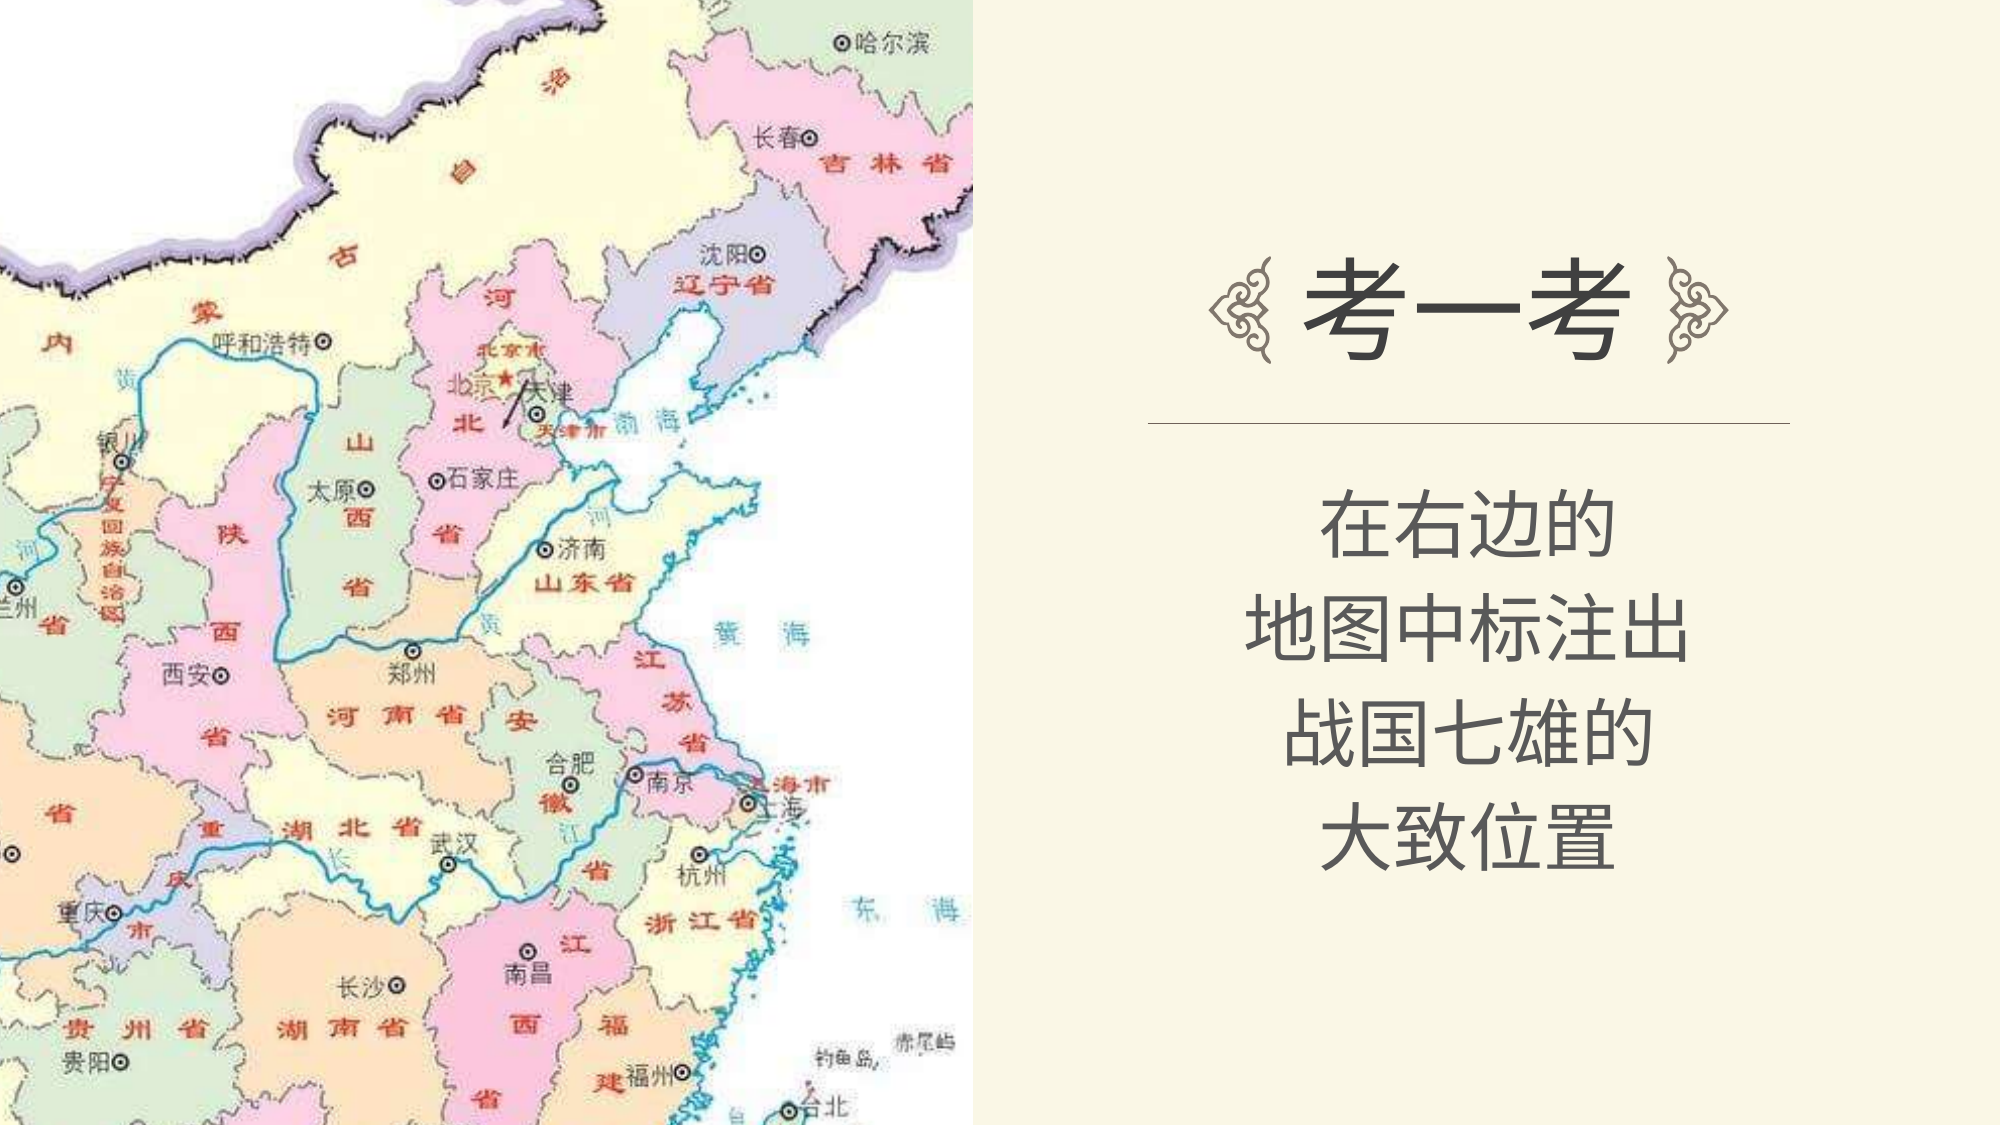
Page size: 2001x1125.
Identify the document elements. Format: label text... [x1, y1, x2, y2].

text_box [1208, 232, 1729, 384]
picture [0, 0, 973, 1125]
text_box 在右边的 地图中标注出 战国七雄的 大致位置 [1228, 456, 1709, 888]
